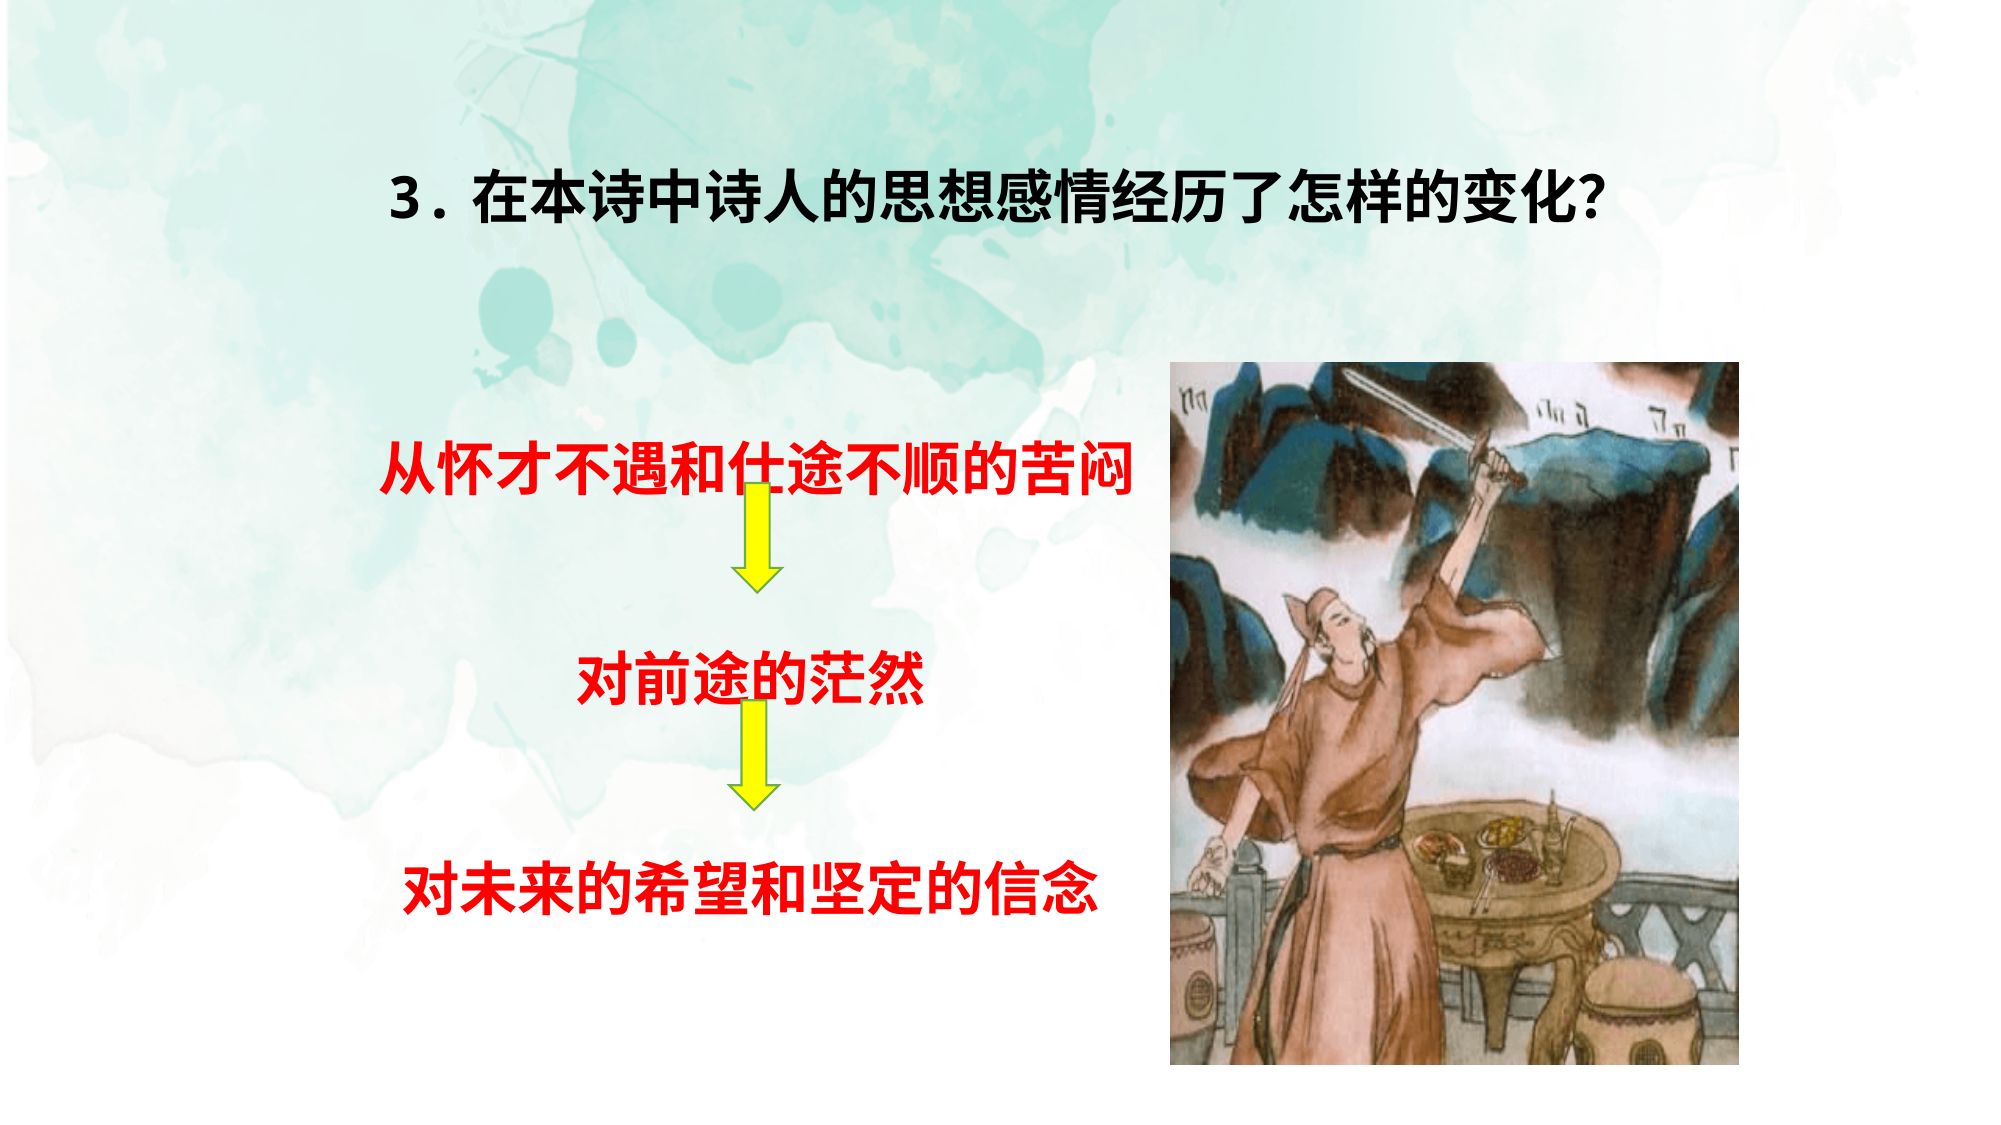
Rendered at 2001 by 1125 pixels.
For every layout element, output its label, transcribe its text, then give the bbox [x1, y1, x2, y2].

text_box [730, 481, 785, 595]
text_box [726, 699, 782, 812]
picture [0, 0, 2000, 1125]
text_box 3.在本诗中诗人的思想感情经历了怎样的变化？ [367, 149, 1638, 240]
text_box 从怀才不遇和仕途不顺的苦闷 对前途的茫然 对未来的希望和坚定的信念 [311, 387, 1170, 933]
